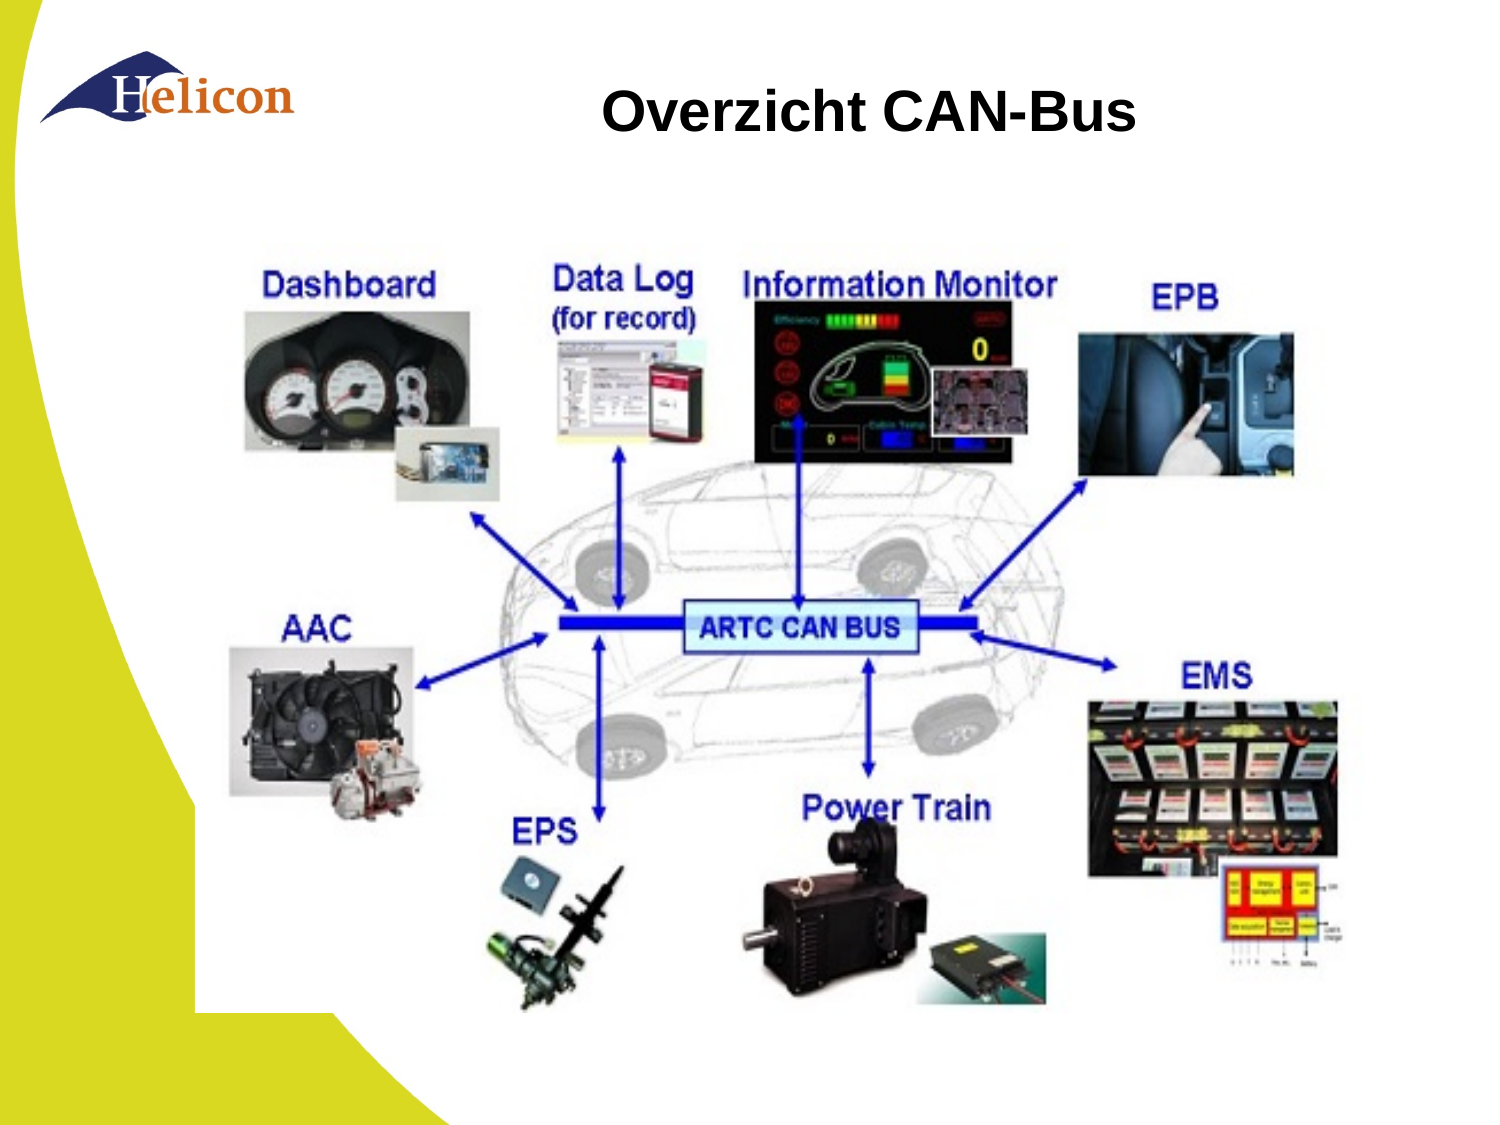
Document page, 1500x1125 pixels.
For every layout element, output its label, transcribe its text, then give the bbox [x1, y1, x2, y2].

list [194, 243, 1400, 1013]
title Overzicht CAN-Bus [324, 54, 1415, 161]
picture [0, 0, 1500, 1125]
